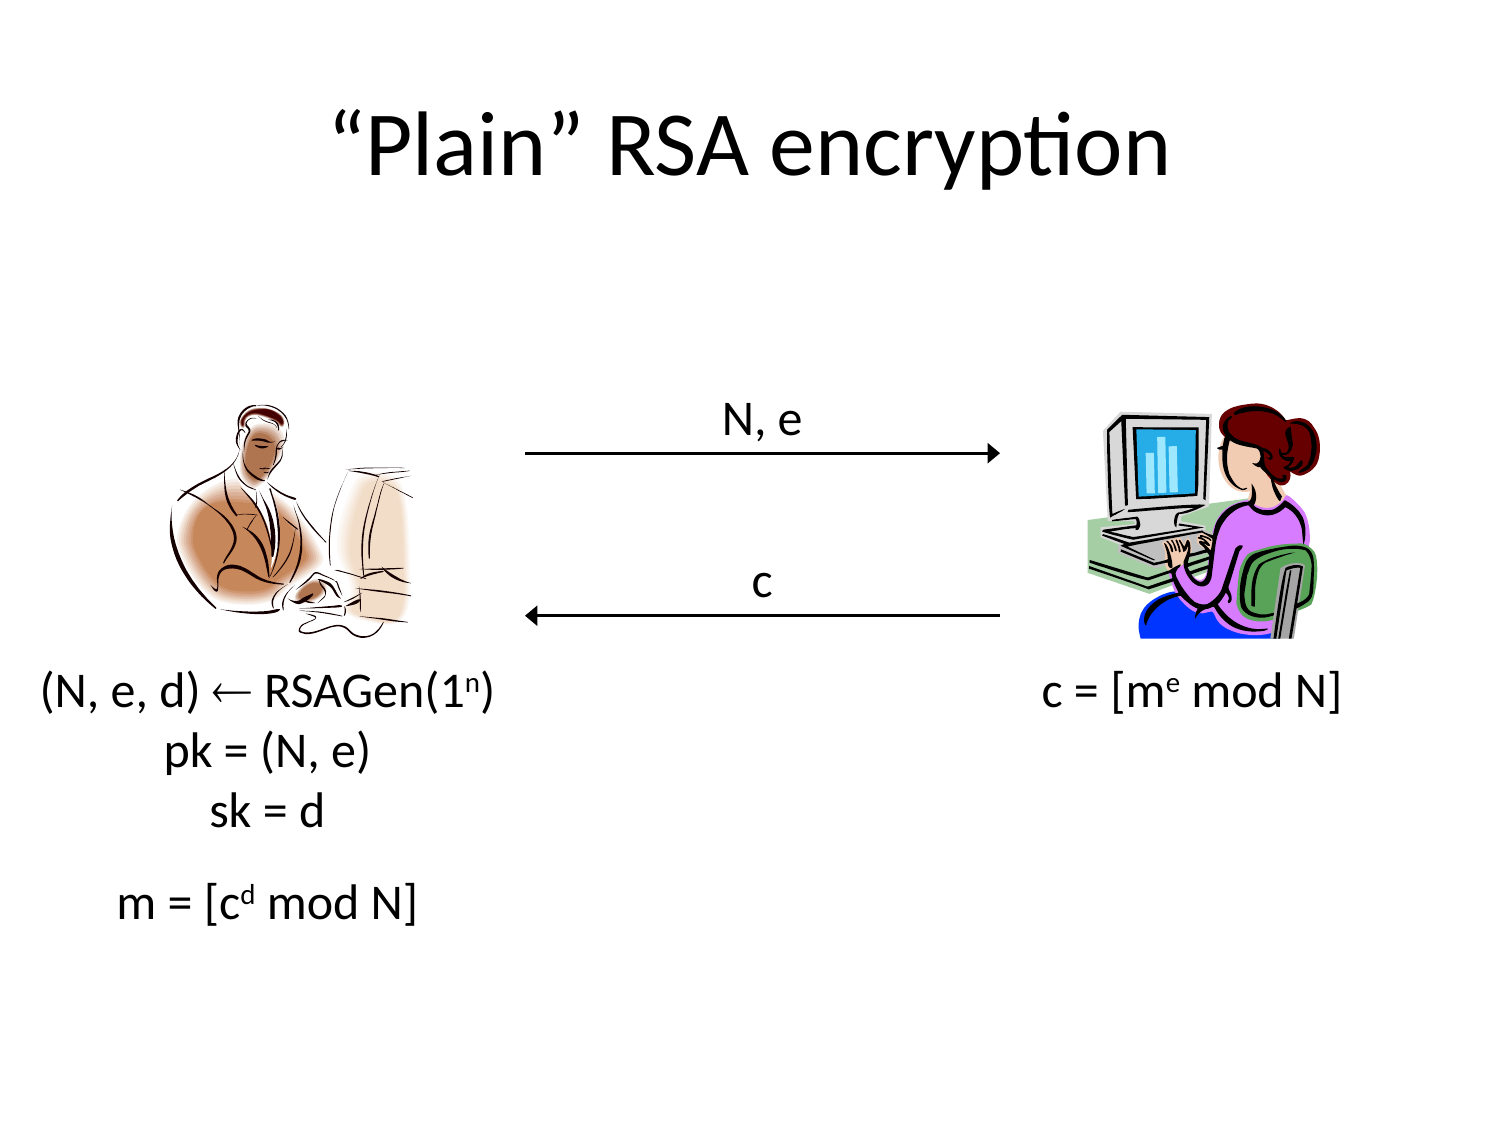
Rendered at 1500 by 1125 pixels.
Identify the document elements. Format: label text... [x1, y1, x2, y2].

title “Plain” RSA encryption [75, 45, 1425, 233]
text_box c [736, 539, 788, 615]
text_box c = [me mod N] [1026, 649, 1358, 725]
picture [162, 402, 414, 641]
text_box N, e [707, 378, 818, 452]
text_box m = [cd mod N] [101, 862, 434, 938]
text_box (N, e, d)  RSAGen(1n) pk = (N, e) sk = d [24, 649, 511, 845]
picture [1087, 402, 1321, 641]
